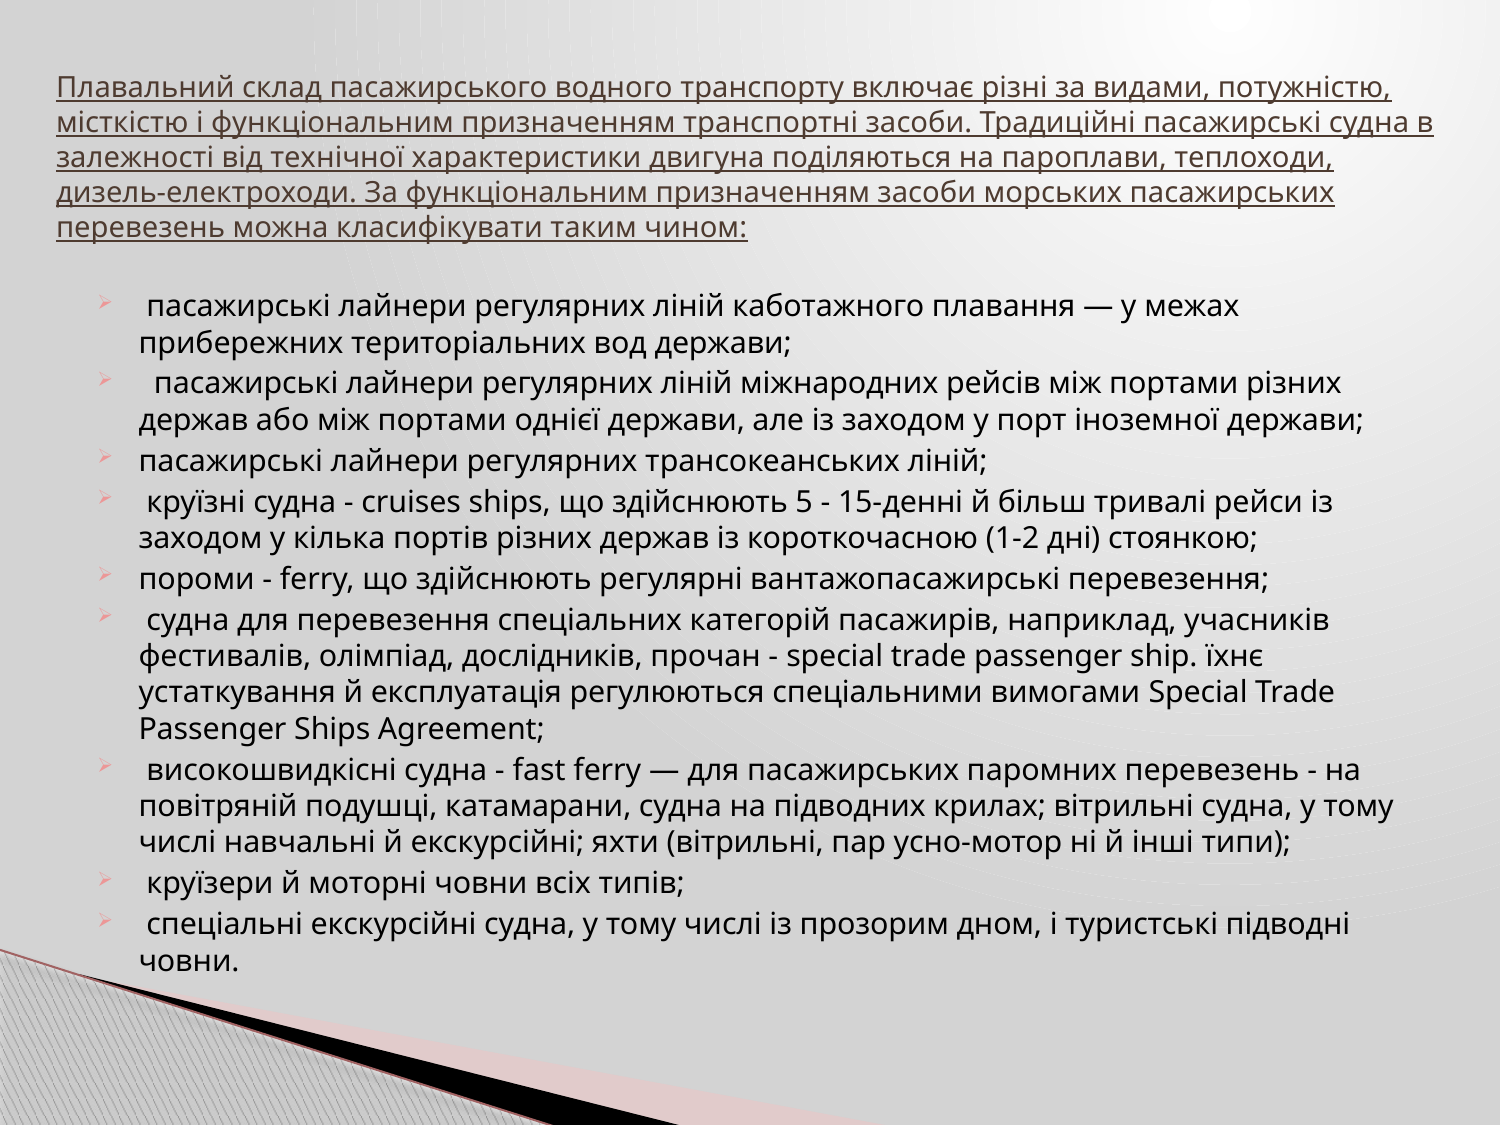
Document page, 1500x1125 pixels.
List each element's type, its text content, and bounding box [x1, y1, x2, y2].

list пасажирські лайнери регулярних ліній каботажного плавання — у межах прибережних територіальних вод держави; пасажирські лайнери регулярних ліній міжнародних рейсів між портами різних держав або між портами однієї держави, але із заходом у порт іноземної держави; пасажирські лайнери регулярних трансокеанських ліній; круїзні судна - cruises ships, що здійснюють 5 - 15-денні й більш тривалі рейси із заходом у кілька портів різних держав із короткочасною (1-2 дні) стоянкою; пороми - ferry, що здійснюють регулярні вантажопасажирські перевезення; судна для перевезення спеціальних категорій пасажирів, наприклад, учасників фестивалів, олімпіад, дослідників, прочан - special trade passenger ship. їхнє устаткування й експлуатація регулюються спеціальними вимогами Special Trade Passenger Ships Agreement; високошвидкісні судна - fast ferry — для пасажирських паромних перевезень - на повітряній подушці, катамарани, судна на підводних крилах; вітрильні судна, у тому числі навчальні й екскурсійні; яхти (вітрильні, пар усно-мотор ні й інші типи); круїзери й моторні човни всіх типів; спеціальні екскурсійні судна, у тому числі із прозорим дном, і туристські підводні човни. [64, 278, 1415, 1022]
title Плавальний склад пасажирського водного транспорту включає різні за видами, потужністю, місткістю і функціональним призначенням транспортні засоби. Традиційні пасажирські судна в залежності від технічної характеристики двигуна поділяються на пароплави, теплоходи, дизель-електроходи. За функціональним призначенням засоби морських пасажирських перевезень можна класифікувати таким чином: [41, 45, 1459, 268]
